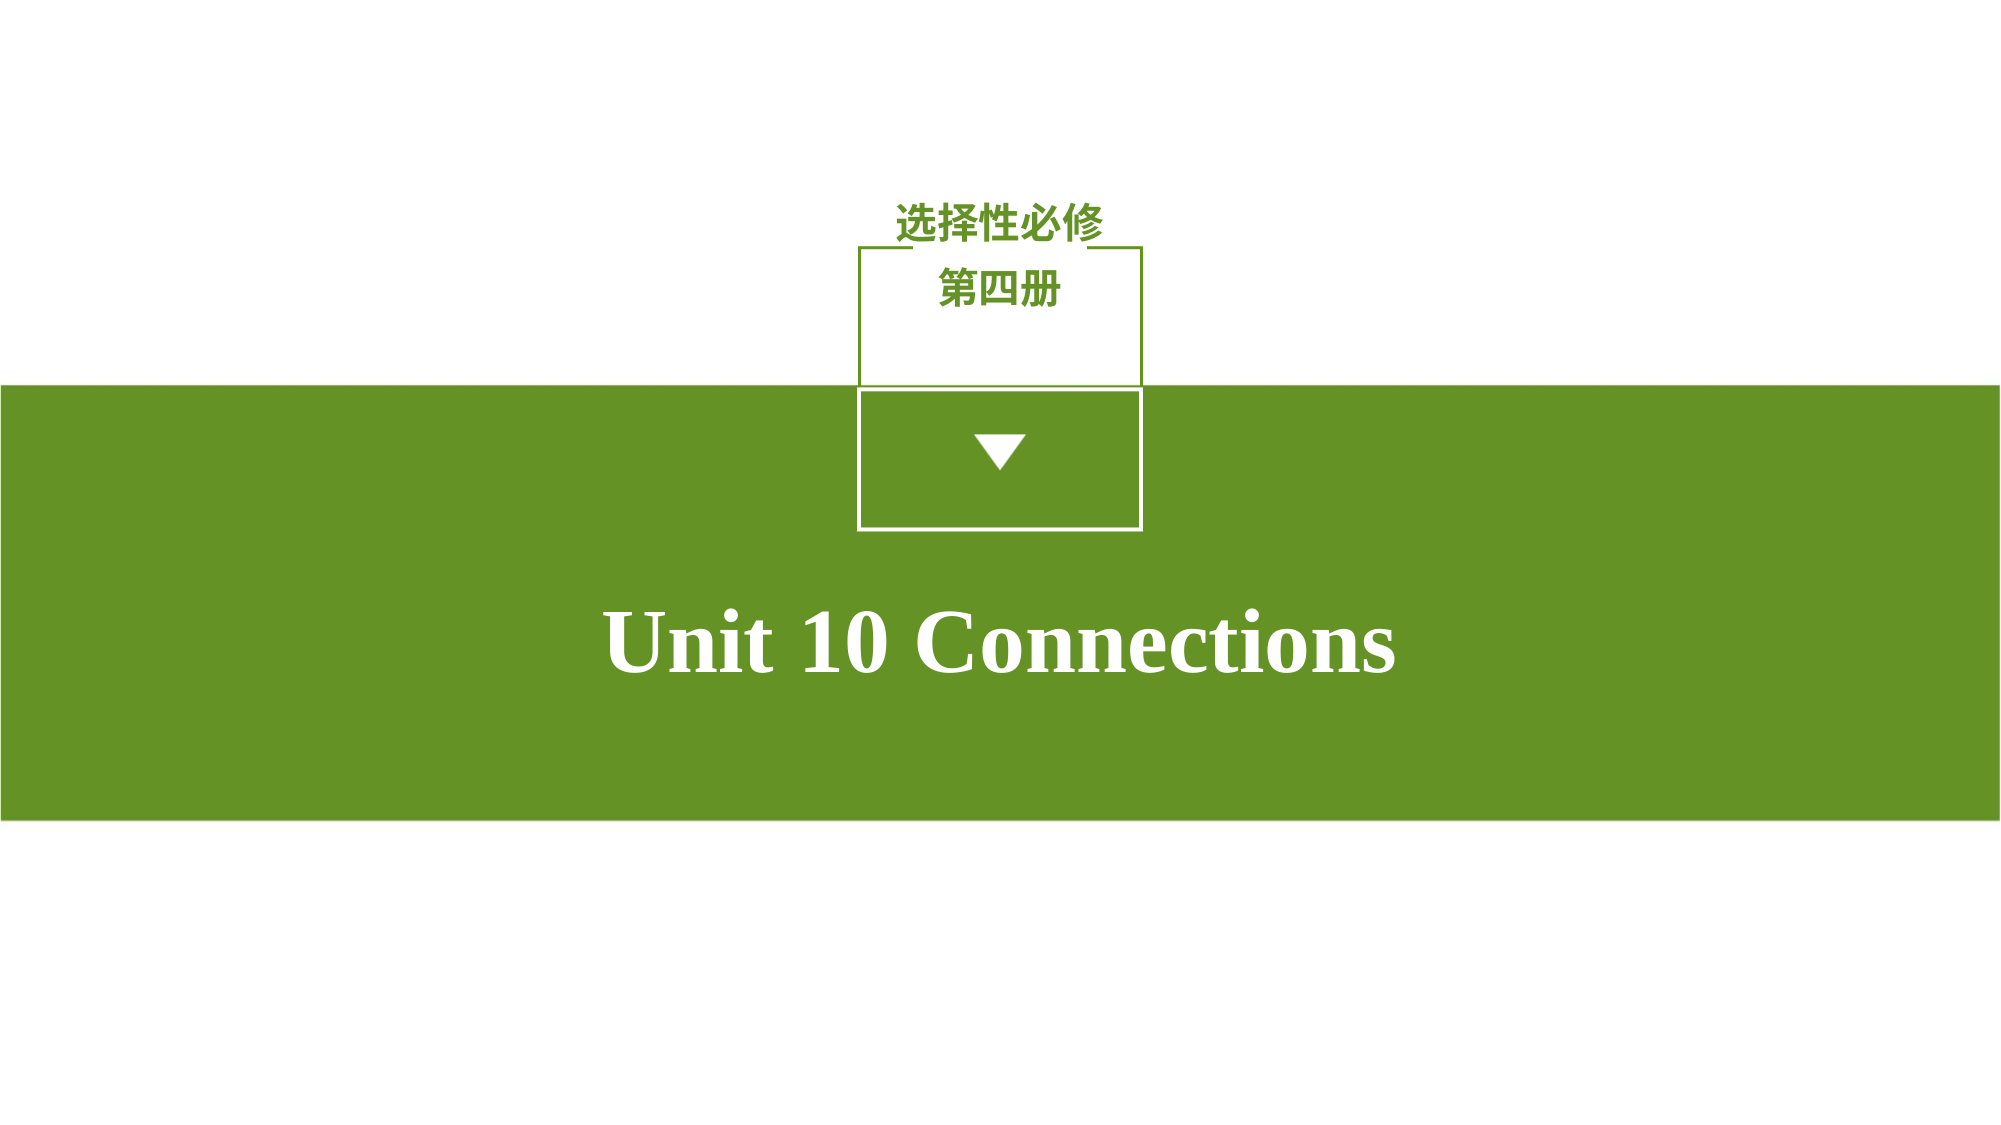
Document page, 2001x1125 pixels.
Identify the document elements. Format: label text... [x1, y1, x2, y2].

text_box Unit 10 Connections [0, 572, 2000, 699]
picture [0, 699, 2000, 1125]
text_box 选择性必修第四册 [880, 181, 1119, 312]
picture [0, 0, 2000, 572]
